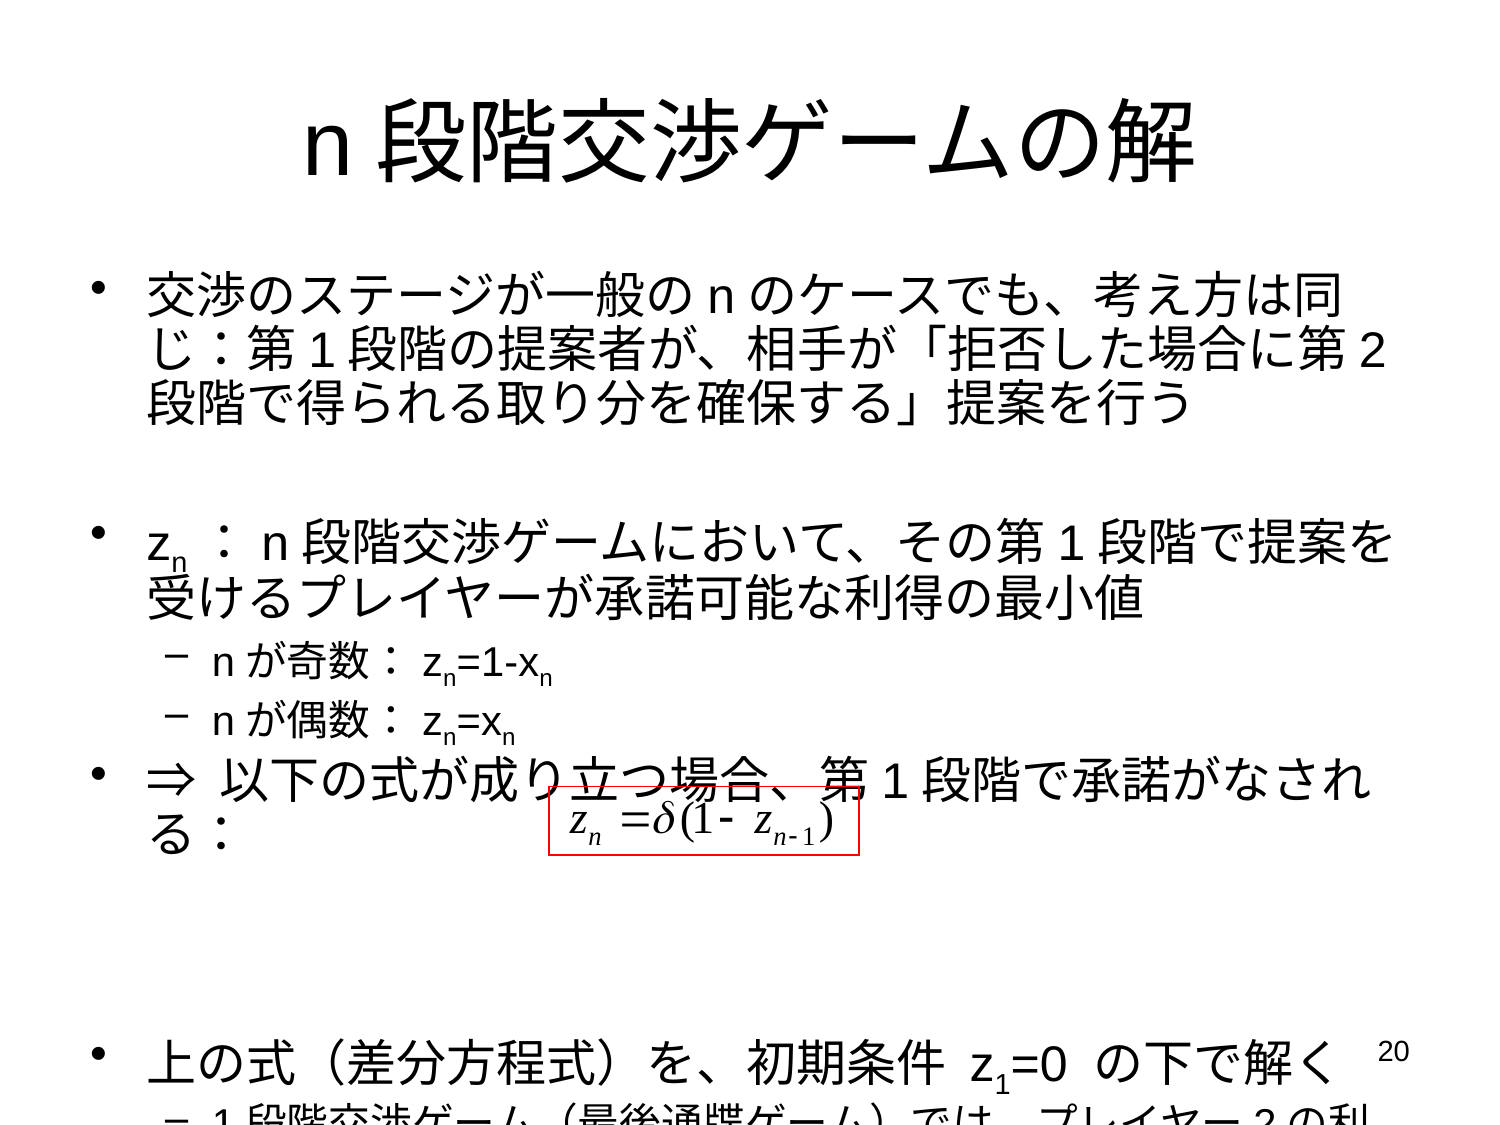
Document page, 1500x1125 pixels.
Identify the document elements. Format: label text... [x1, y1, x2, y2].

list 交渉のステージが一般のnのケースでも、考え方は同じ：第1段階の提案者が、相手が「拒否した場合に第2段階で得られる取り分を確保する」提案を行う zn：n段階交渉ゲームにおいて、その第1段階で提案を受けるプレイヤーが承諾可能な利得の最小値 nが奇数：zn=1-xn nが偶数：zn=xn ⇒ 以下の式が成り立つ場合、第1段階で承諾がなされる： 上の式（差分方程式）を、初期条件 z1=0 の下で解く 1段階交渉ゲーム（最後通牒ゲーム）では、プレイヤー2の利得は0 [75, 262, 1425, 1050]
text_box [549, 787, 859, 855]
title n段階交渉ゲームの解 [75, 45, 1425, 233]
slide_number 20 [1074, 1024, 1426, 1103]
